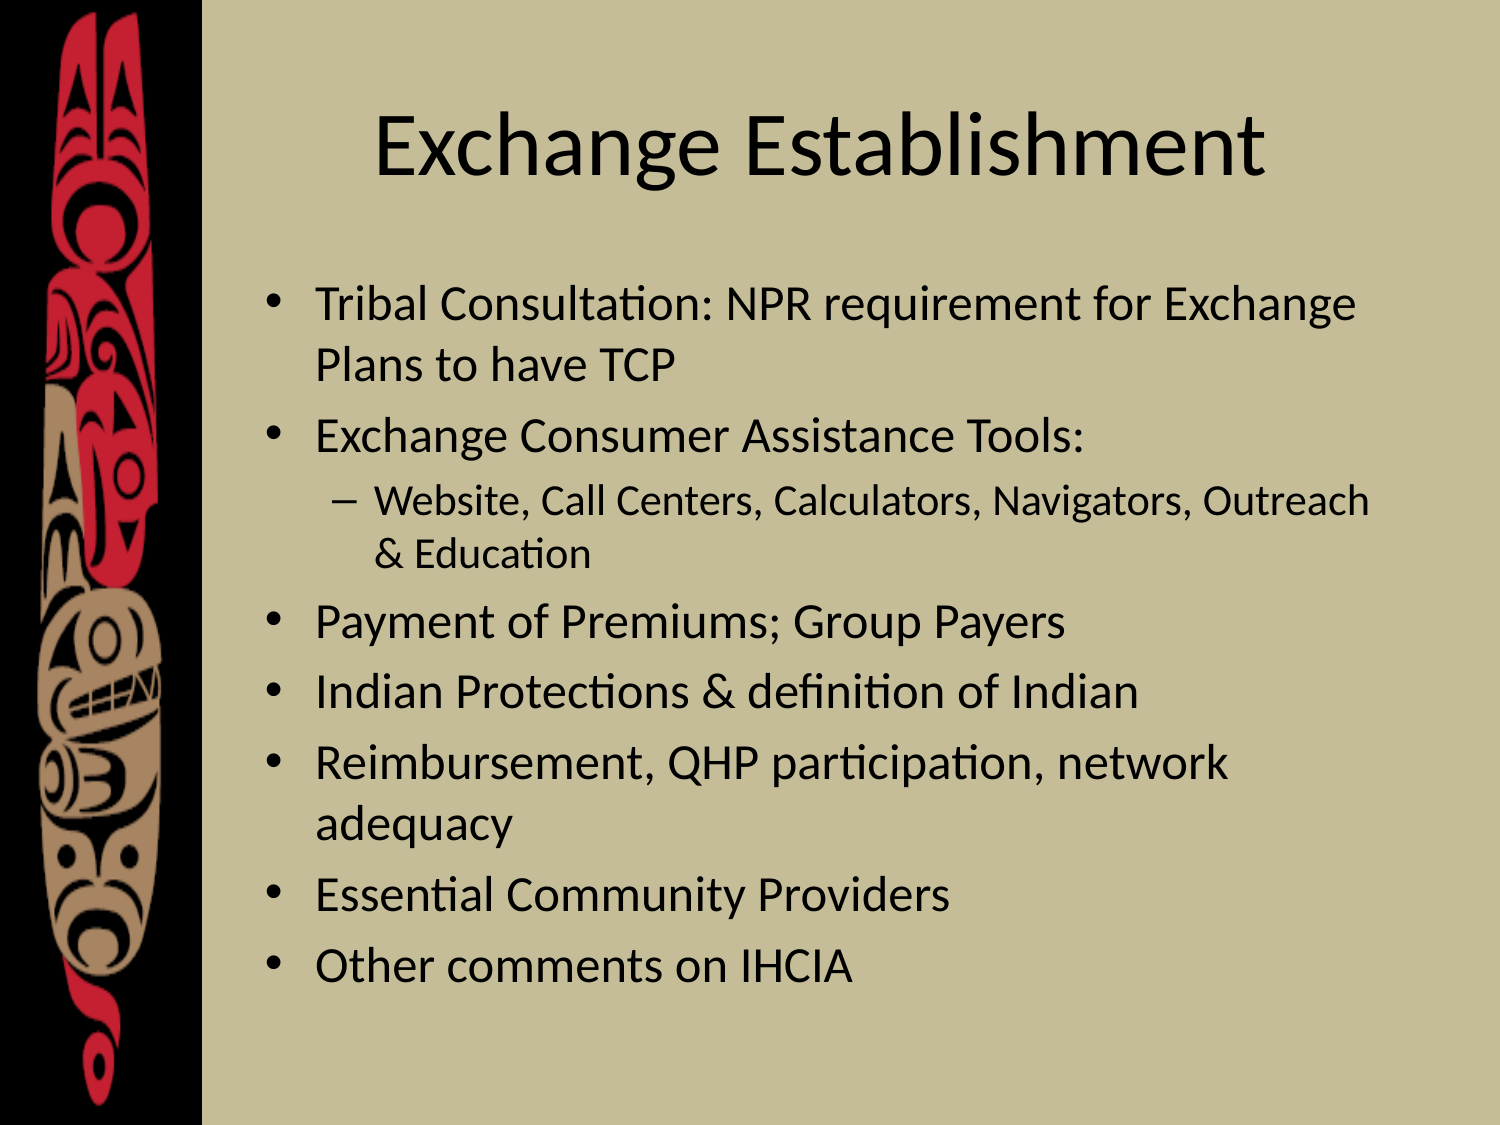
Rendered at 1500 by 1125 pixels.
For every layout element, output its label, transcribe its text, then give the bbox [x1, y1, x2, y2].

title Exchange Establishment [237, 45, 1425, 233]
list Tribal Consultation: NPR requirement for Exchange Plans to have TCP Exchange Consumer Assistance Tools: Website, Call Centers, Calculators, Navigators, Outreach & Education Payment of Premiums; Group Payers Indian Protections & definition of Indian Reimbursement, QHP participation, network adequacy Essential Community Providers Other comments on IHCIA [249, 262, 1425, 1005]
picture [0, 0, 202, 1125]
